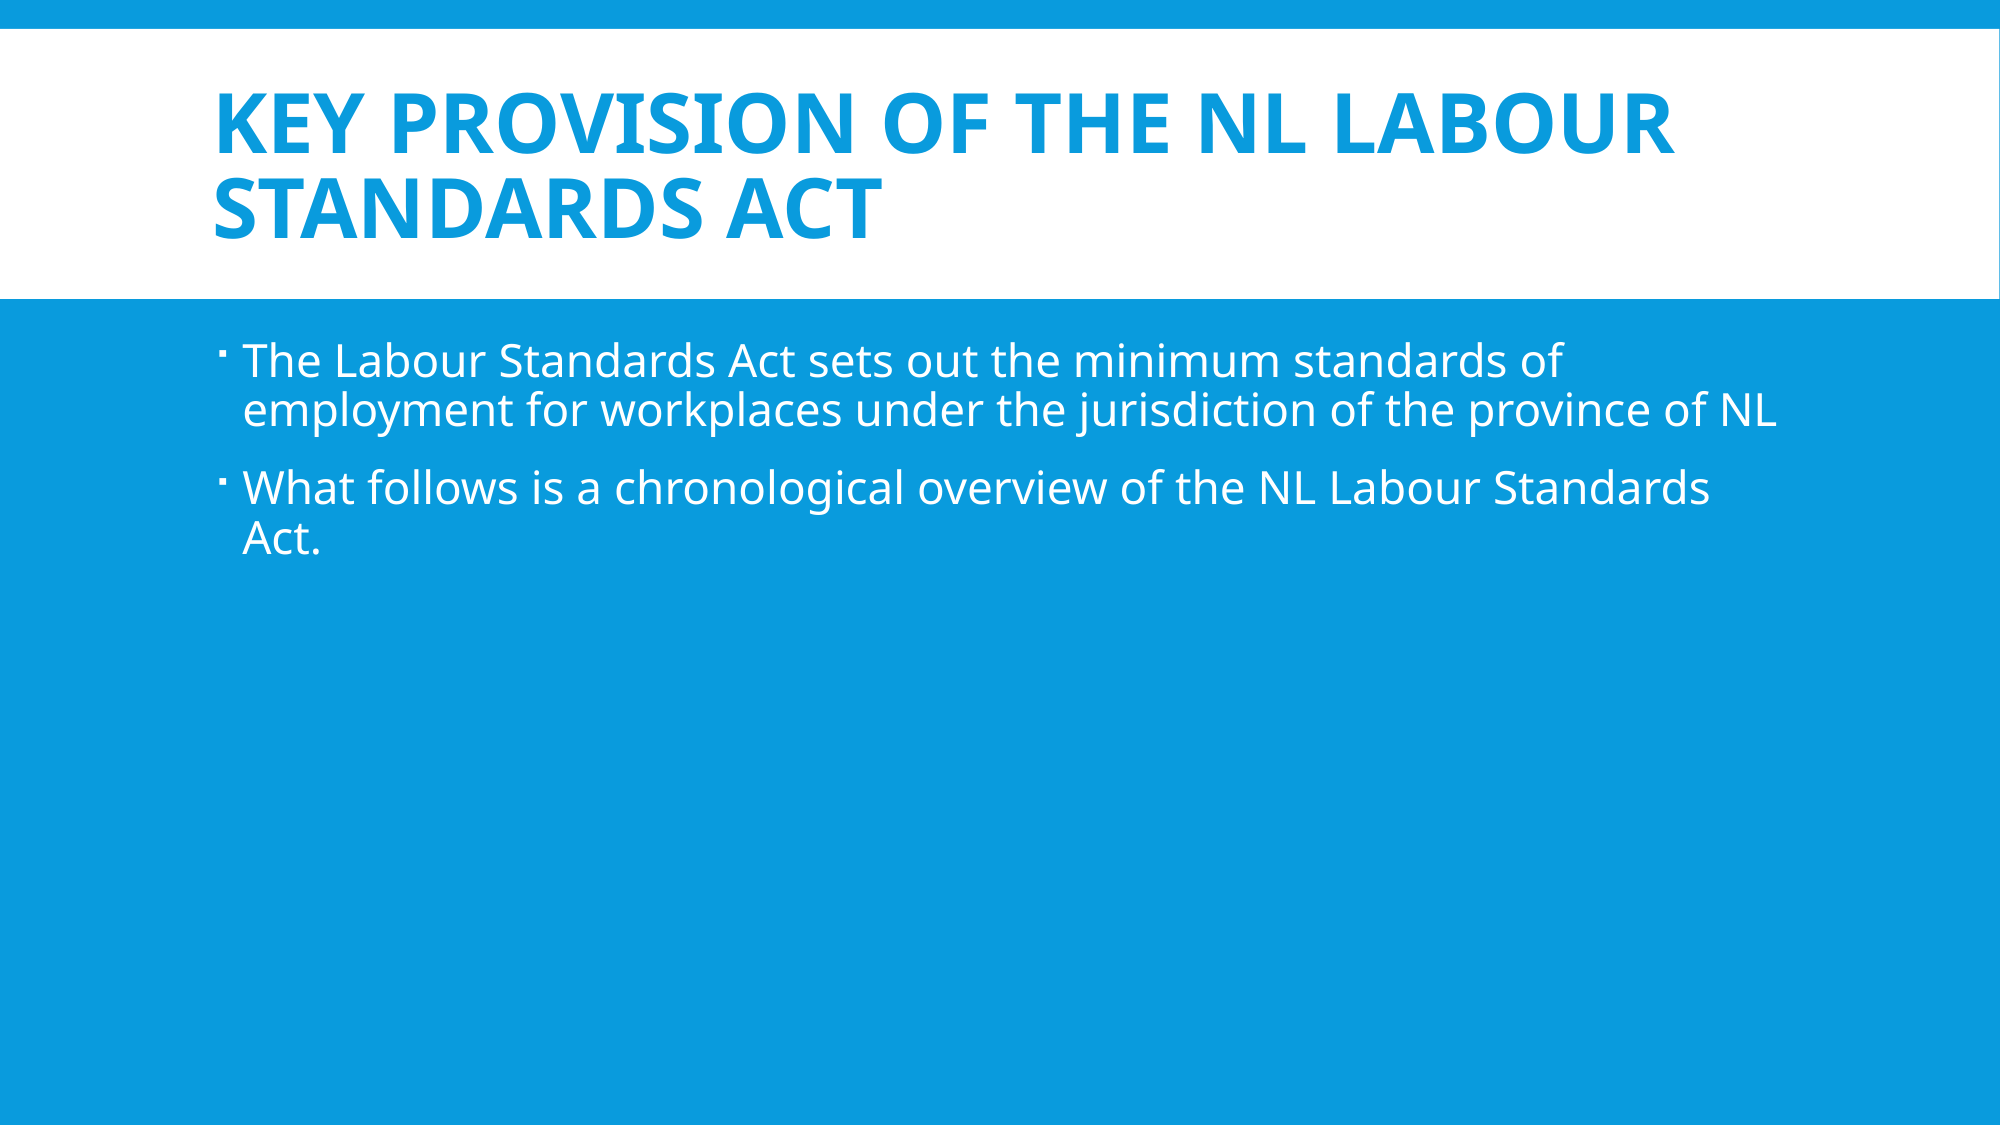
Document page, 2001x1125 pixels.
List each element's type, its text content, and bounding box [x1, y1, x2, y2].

list The Labour Standards Act sets out the minimum standards of employment for workplaces under the jurisdiction of the province of NL What follows is a chronological overview of the NL Labour Standards Act. [197, 329, 1803, 1020]
title Key Provision of the NL Labour Standards Act [197, 46, 1803, 295]
